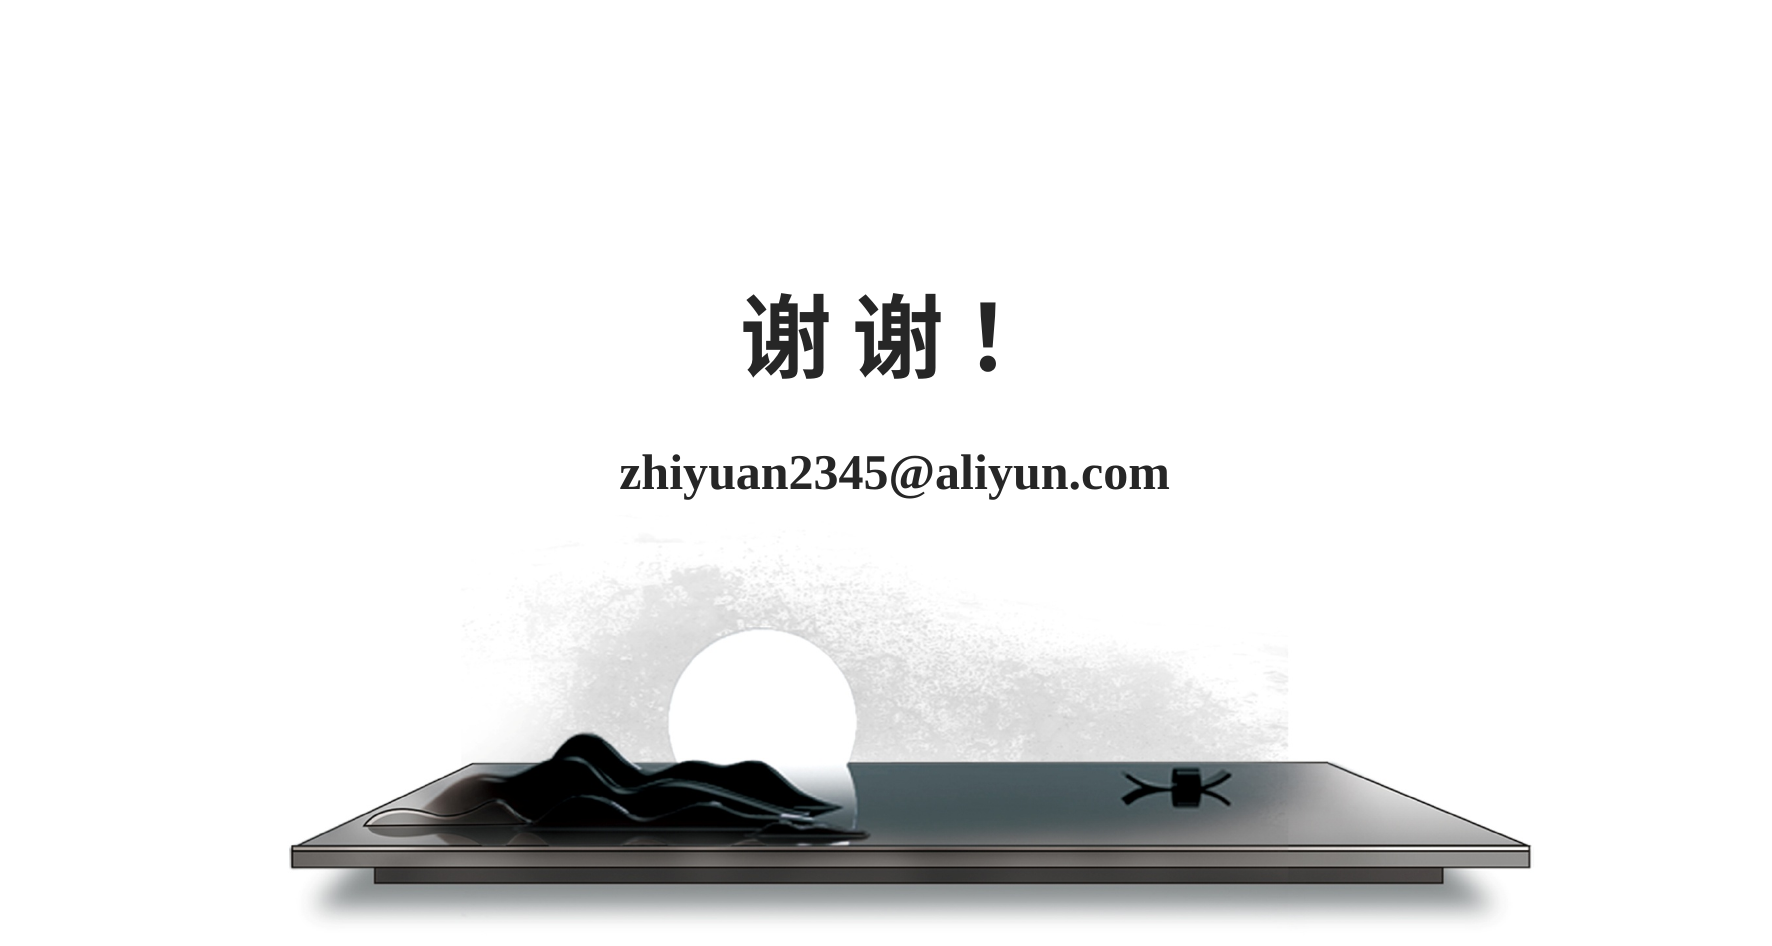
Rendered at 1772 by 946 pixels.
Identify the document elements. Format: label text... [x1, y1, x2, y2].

text_box 谢 谢 ！ zhiyuan2345@aliyun.com [454, 272, 1318, 345]
picture [36, 345, 1736, 946]
